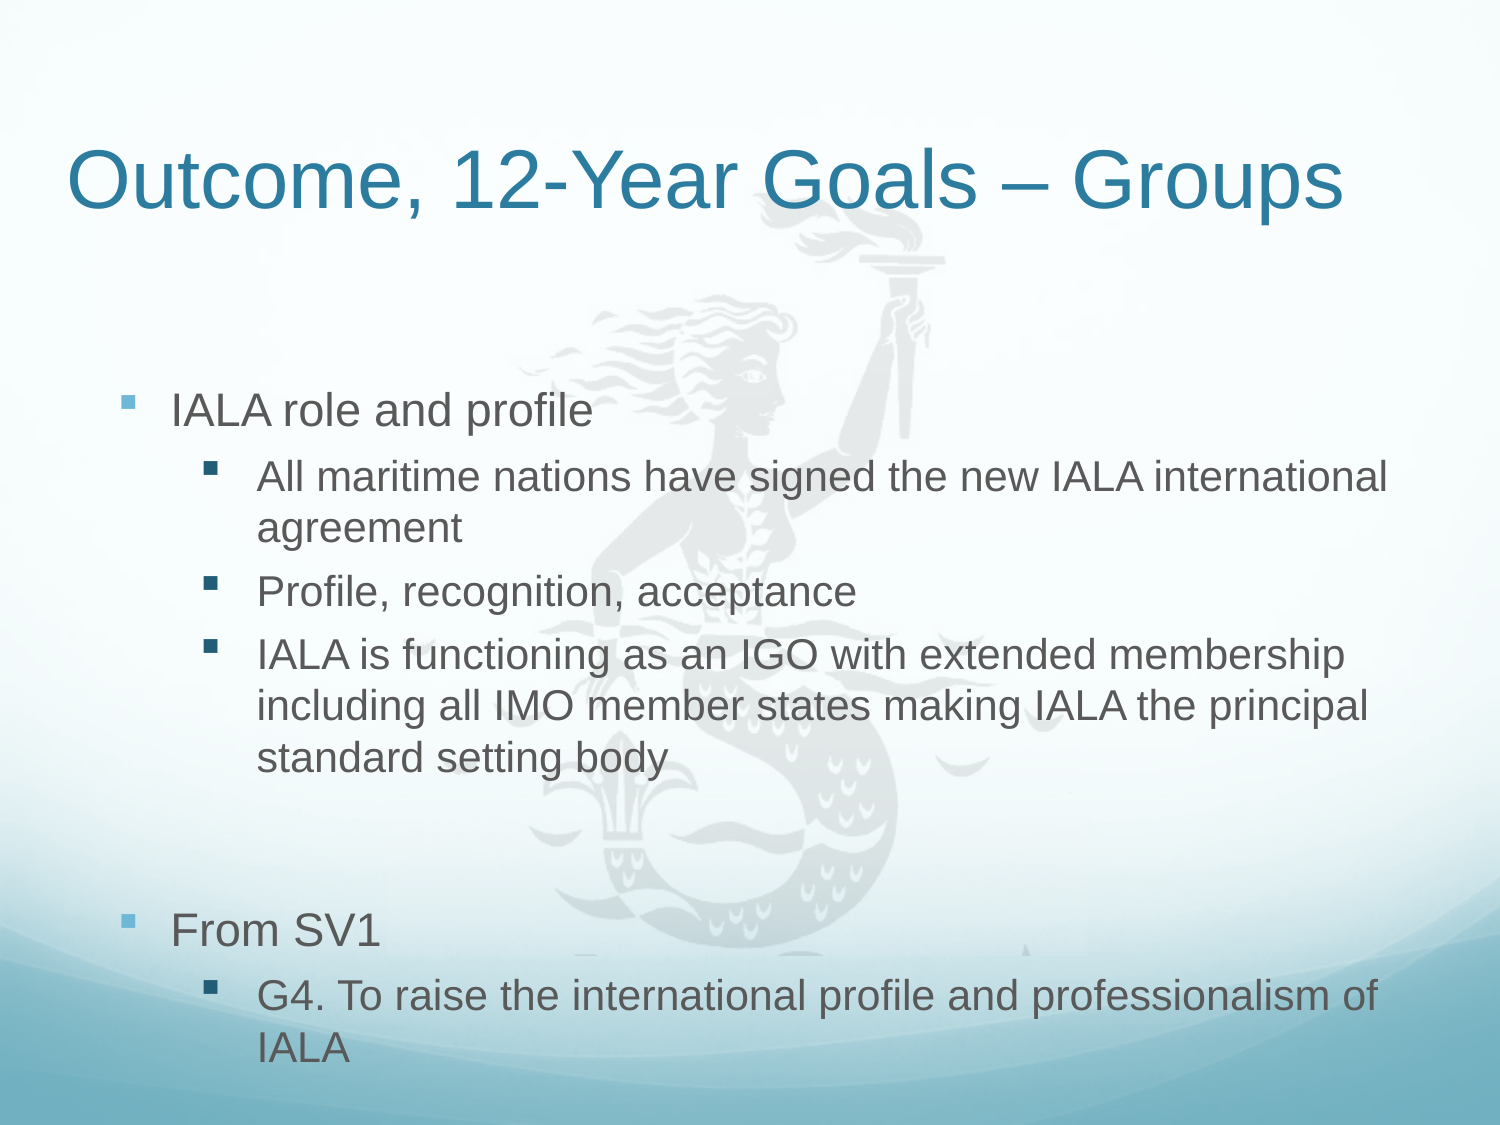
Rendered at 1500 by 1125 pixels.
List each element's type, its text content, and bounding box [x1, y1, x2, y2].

list IALA role and profile All maritime nations have signed the new IALA international agreement Profile, recognition, acceptance IALA is functioning as an IGO with extended membership including all IMO member states making IALA the principal standard setting body From SV1 G4. To raise the international profile and professionalism of IALA [102, 372, 1422, 1085]
title Outcome, 12-Year Goals – Groups [51, 75, 1454, 233]
